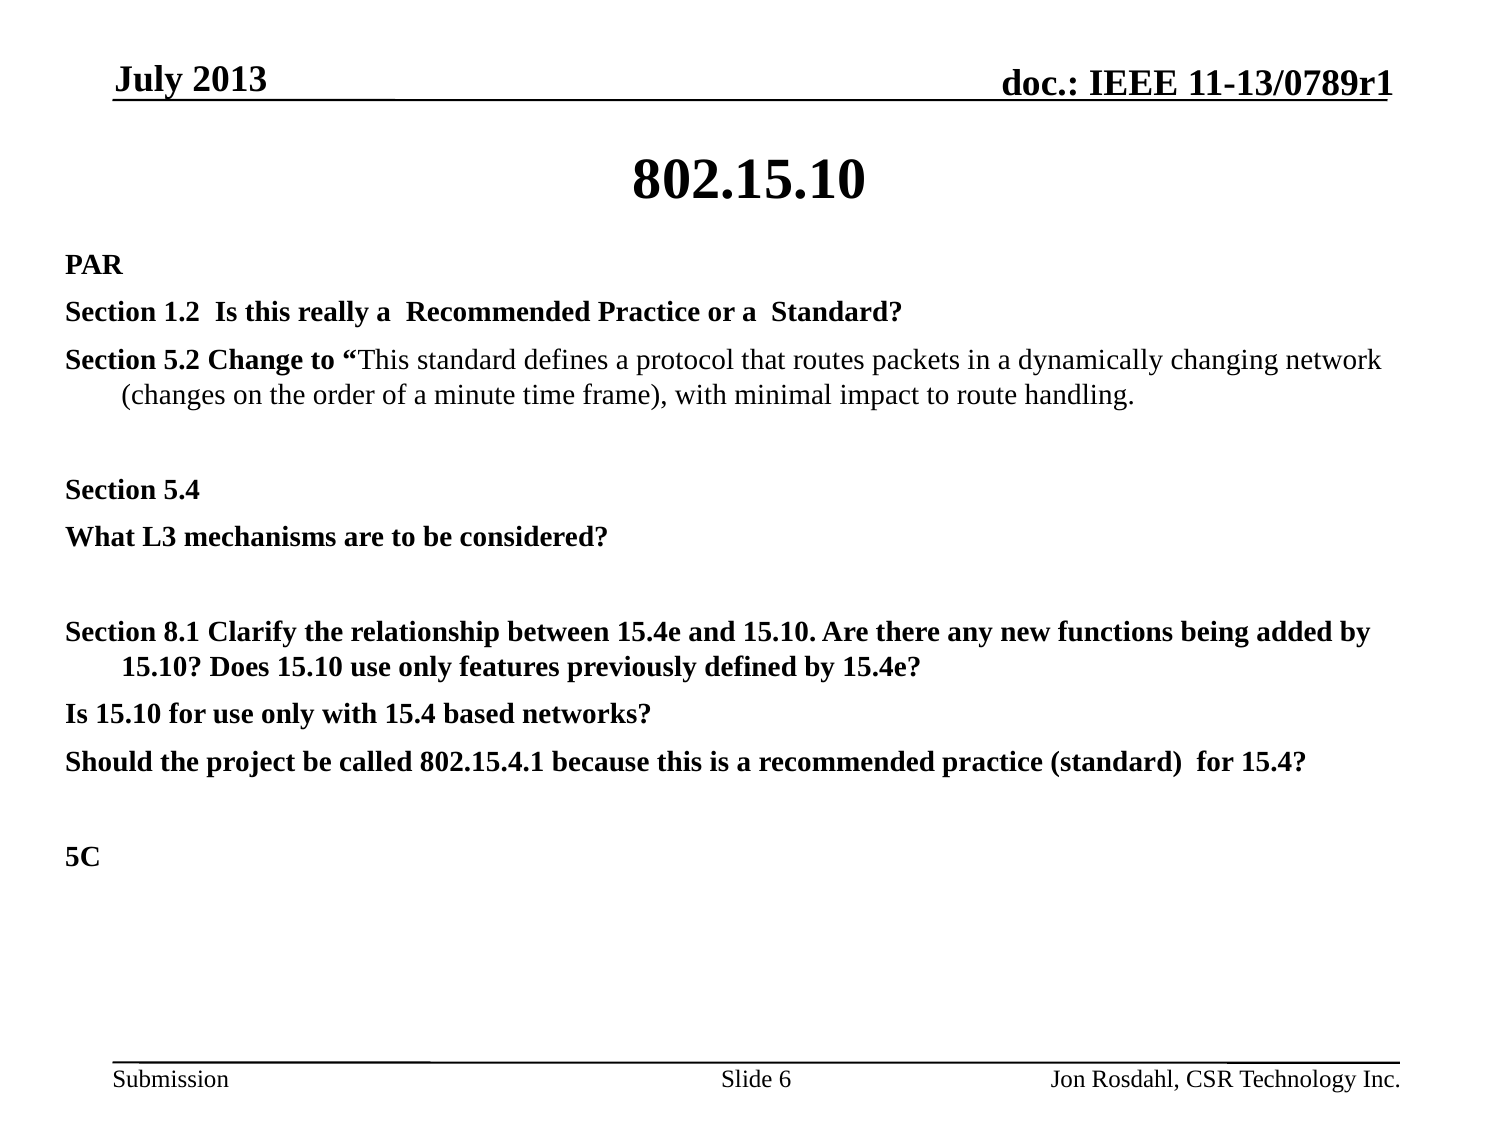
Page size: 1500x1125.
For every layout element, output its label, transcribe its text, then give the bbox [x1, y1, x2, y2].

title 802.15.10 [112, 112, 1388, 237]
slide_number Slide 6 [712, 1061, 800, 1123]
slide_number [114, 54, 423, 100]
footer Jon Rosdahl, CSR Technology Inc. [878, 1061, 1402, 1093]
list PAR Section 1.2 Is this really a Recommended Practice or a Standard? Section 5.2 Change to “This standard defines a protocol that routes packets in a dynamically changing network (changes on the order of a minute time frame), with minimal impact to route handling. Section 5.4 What L3 mechanisms are to be considered? Section 8.1 Clarify the relationship between 15.4e and 15.10. Are there any new functions being added by 15.10? Does 15.10 use only features previously defined by 15.4e? Is 15.10 for use only with 15.4 based networks? Should the project be called 802.15.4.1 because this is a recommended practice (standard) for 15.4? 5C [49, 237, 1451, 1001]
